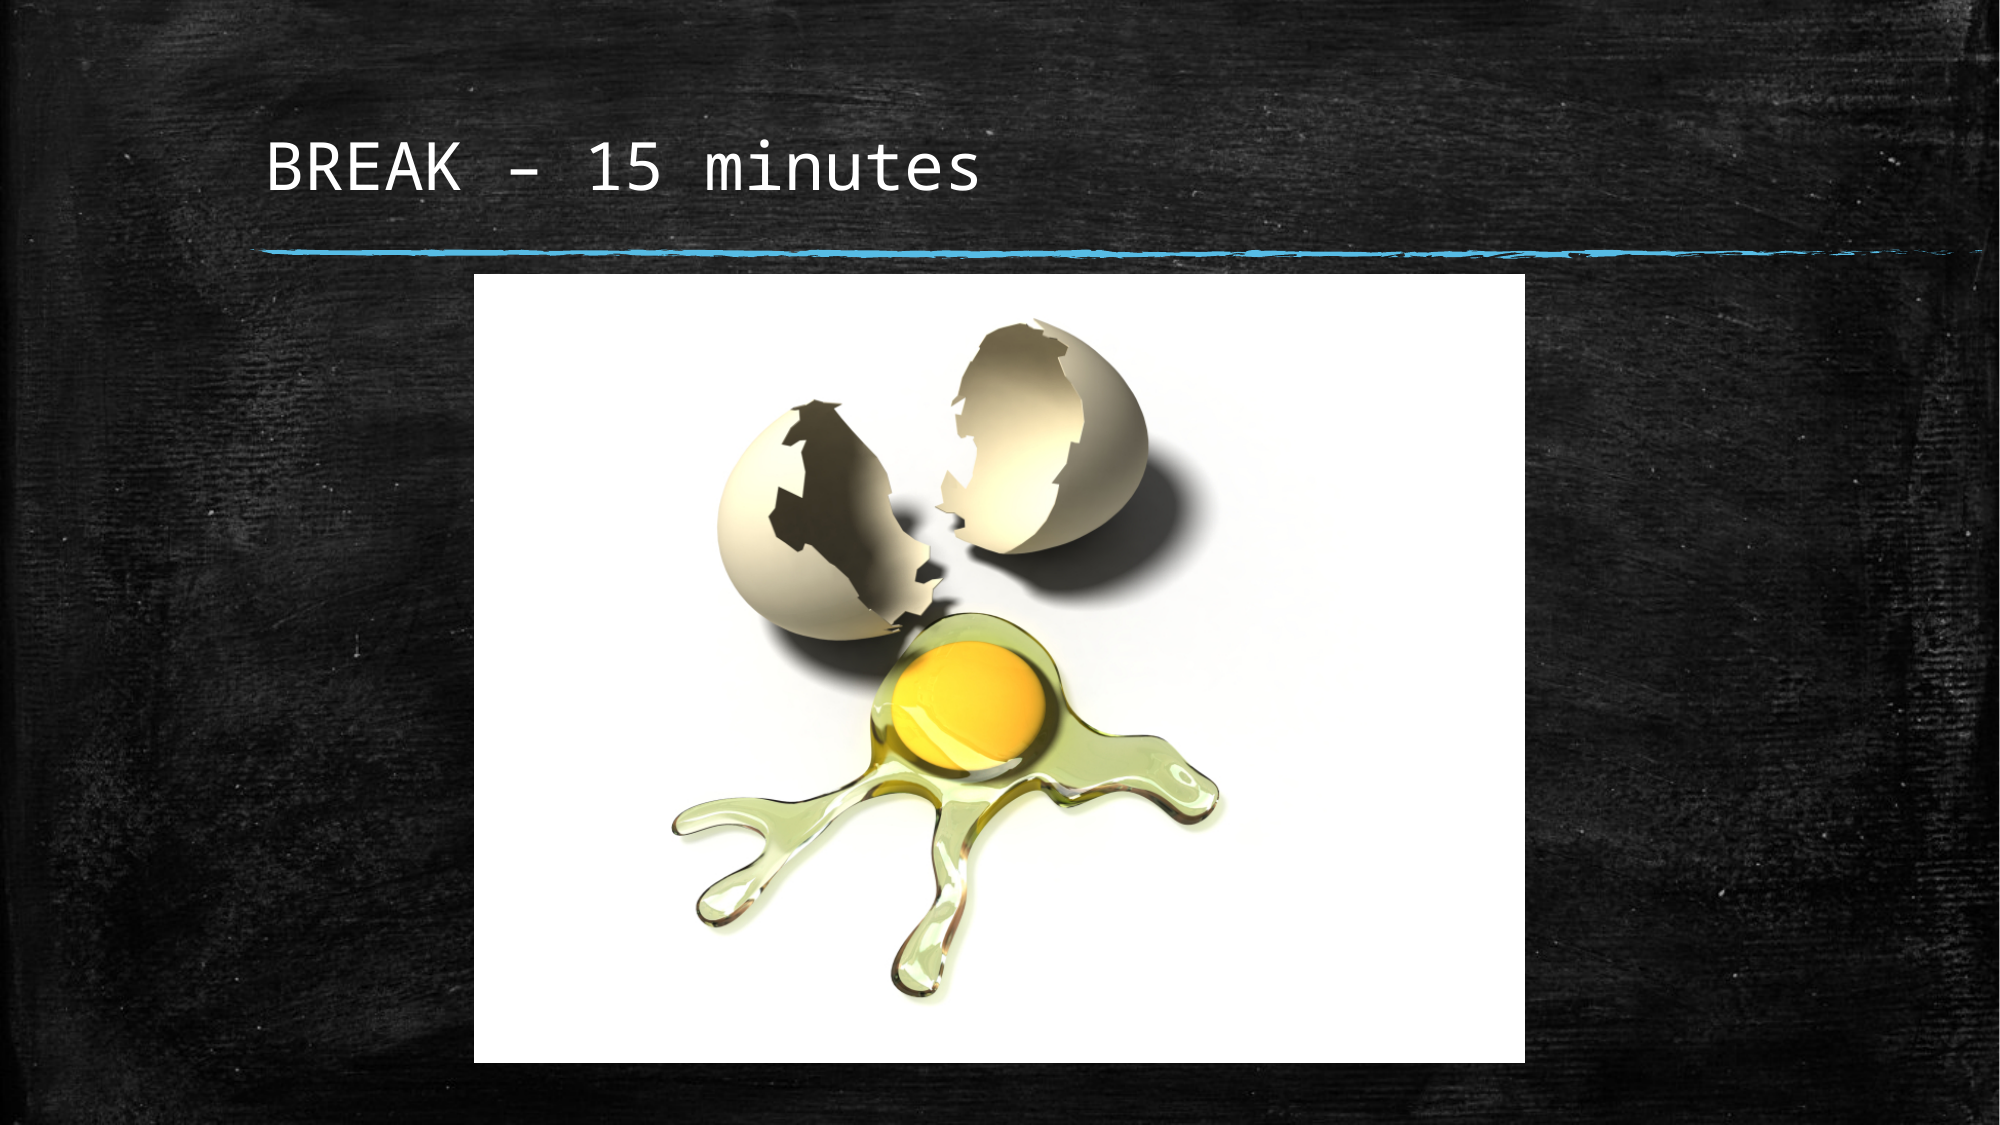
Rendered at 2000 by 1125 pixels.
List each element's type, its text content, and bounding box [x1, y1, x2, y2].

picture [474, 274, 1525, 1063]
title BREAK – 15 minutes [249, 45, 1750, 213]
